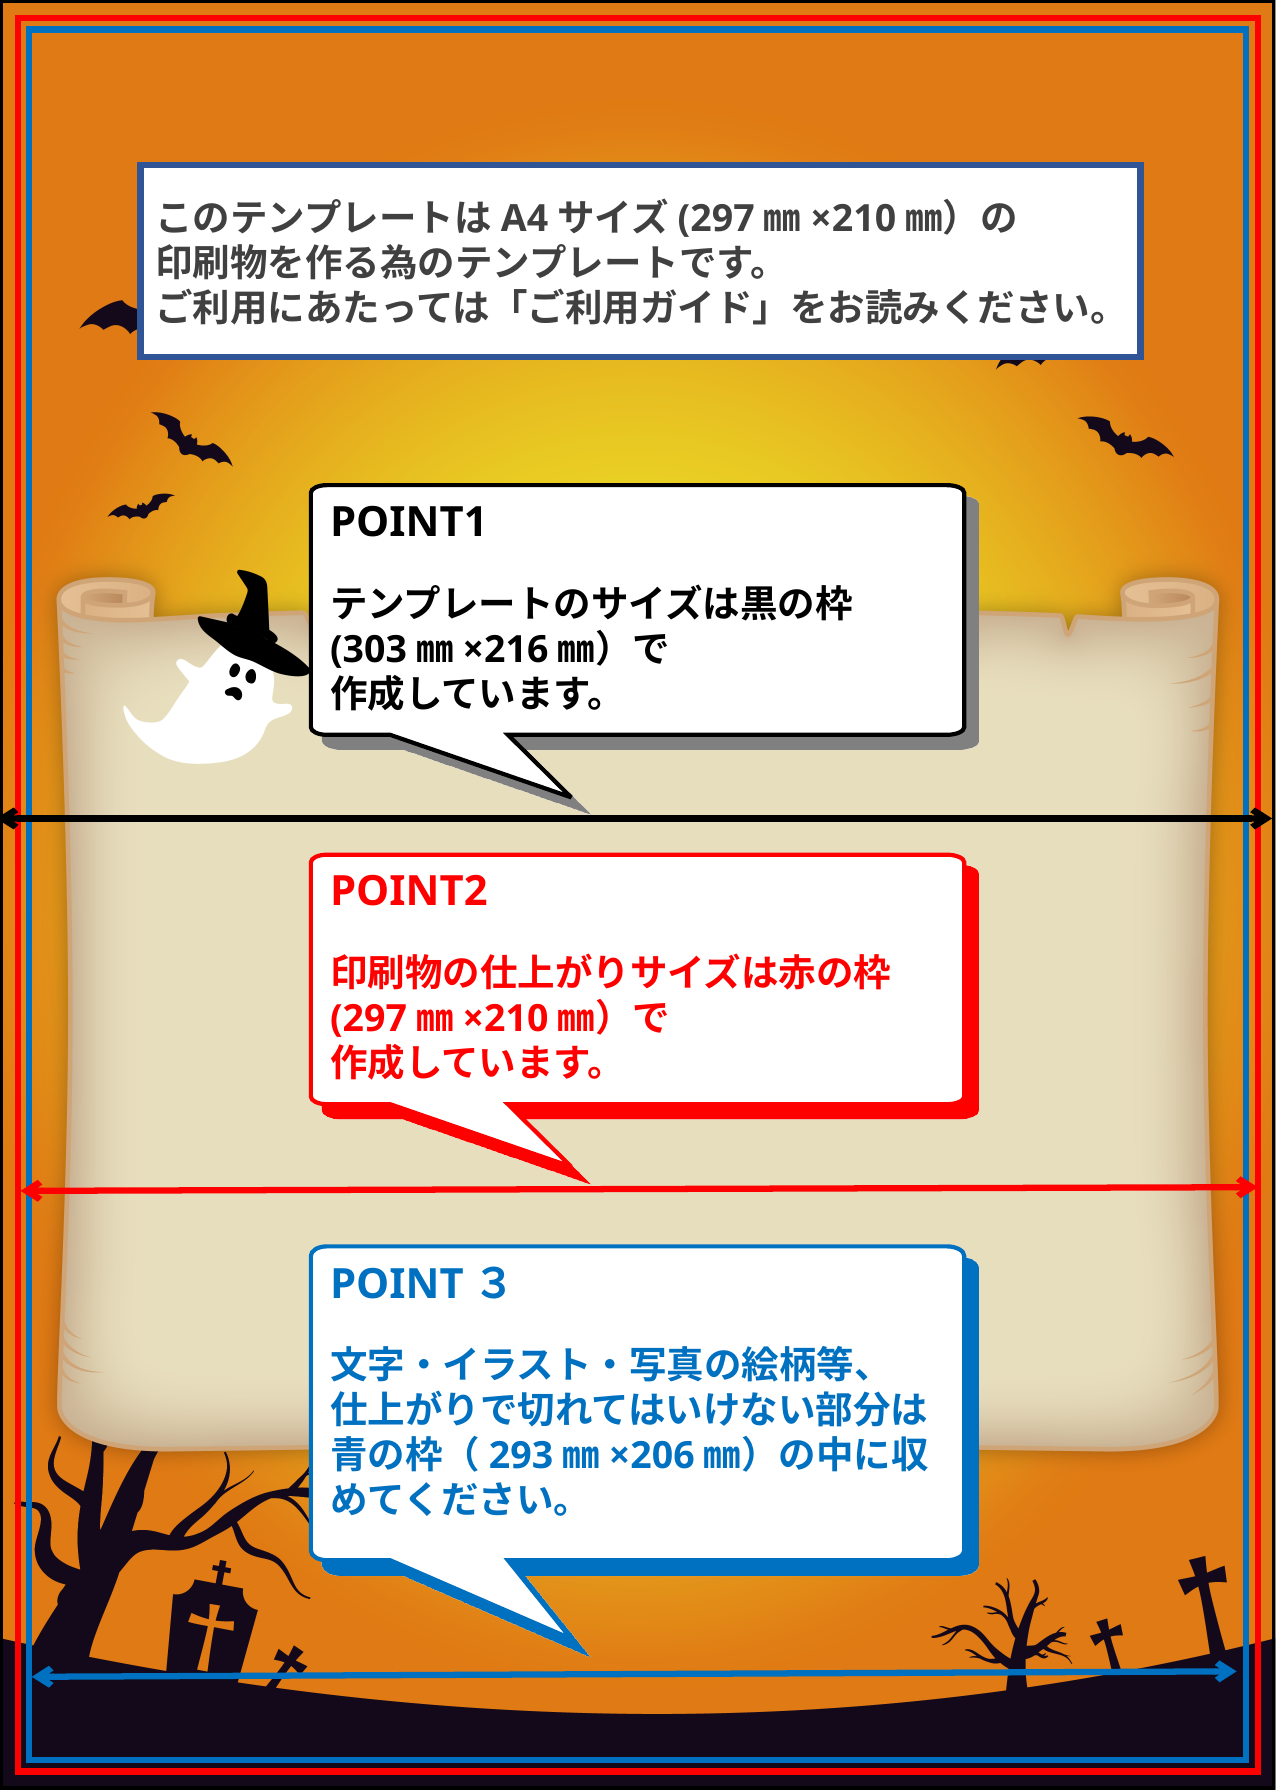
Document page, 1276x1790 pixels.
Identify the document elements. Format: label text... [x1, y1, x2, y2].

text_box POINT2 印刷物の仕上がりサイズは赤の枠(297㎜×210㎜）で 作成しています。 [310, 854, 965, 1167]
text_box [28, 822, 1247, 1187]
text_box [28, 1191, 1247, 1761]
text_box このテンプレートはA4サイズ(297㎜×210㎜）の 印刷物を作る為のテンプレートです。 ご利用にあたっては「ご利用ガイド」をお読みください。 [140, 164, 1142, 358]
text_box POINT1 テンプレートのサイズは黒の枠 (303㎜×216㎜）で 作成しています。 [310, 485, 965, 798]
text_box POINT３ 文字・イラスト・写真の絵柄等、 仕上がりで切れてはいけない部分は 青の枠（293㎜×206㎜）の中に収めてください。 [310, 1246, 965, 1639]
text_box [17, 822, 1259, 1773]
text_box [31, 1671, 1237, 1677]
text_box [0, 0, 1276, 1790]
text_box [28, 28, 1247, 815]
text_box [17, 17, 1259, 815]
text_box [20, 1187, 1258, 1191]
